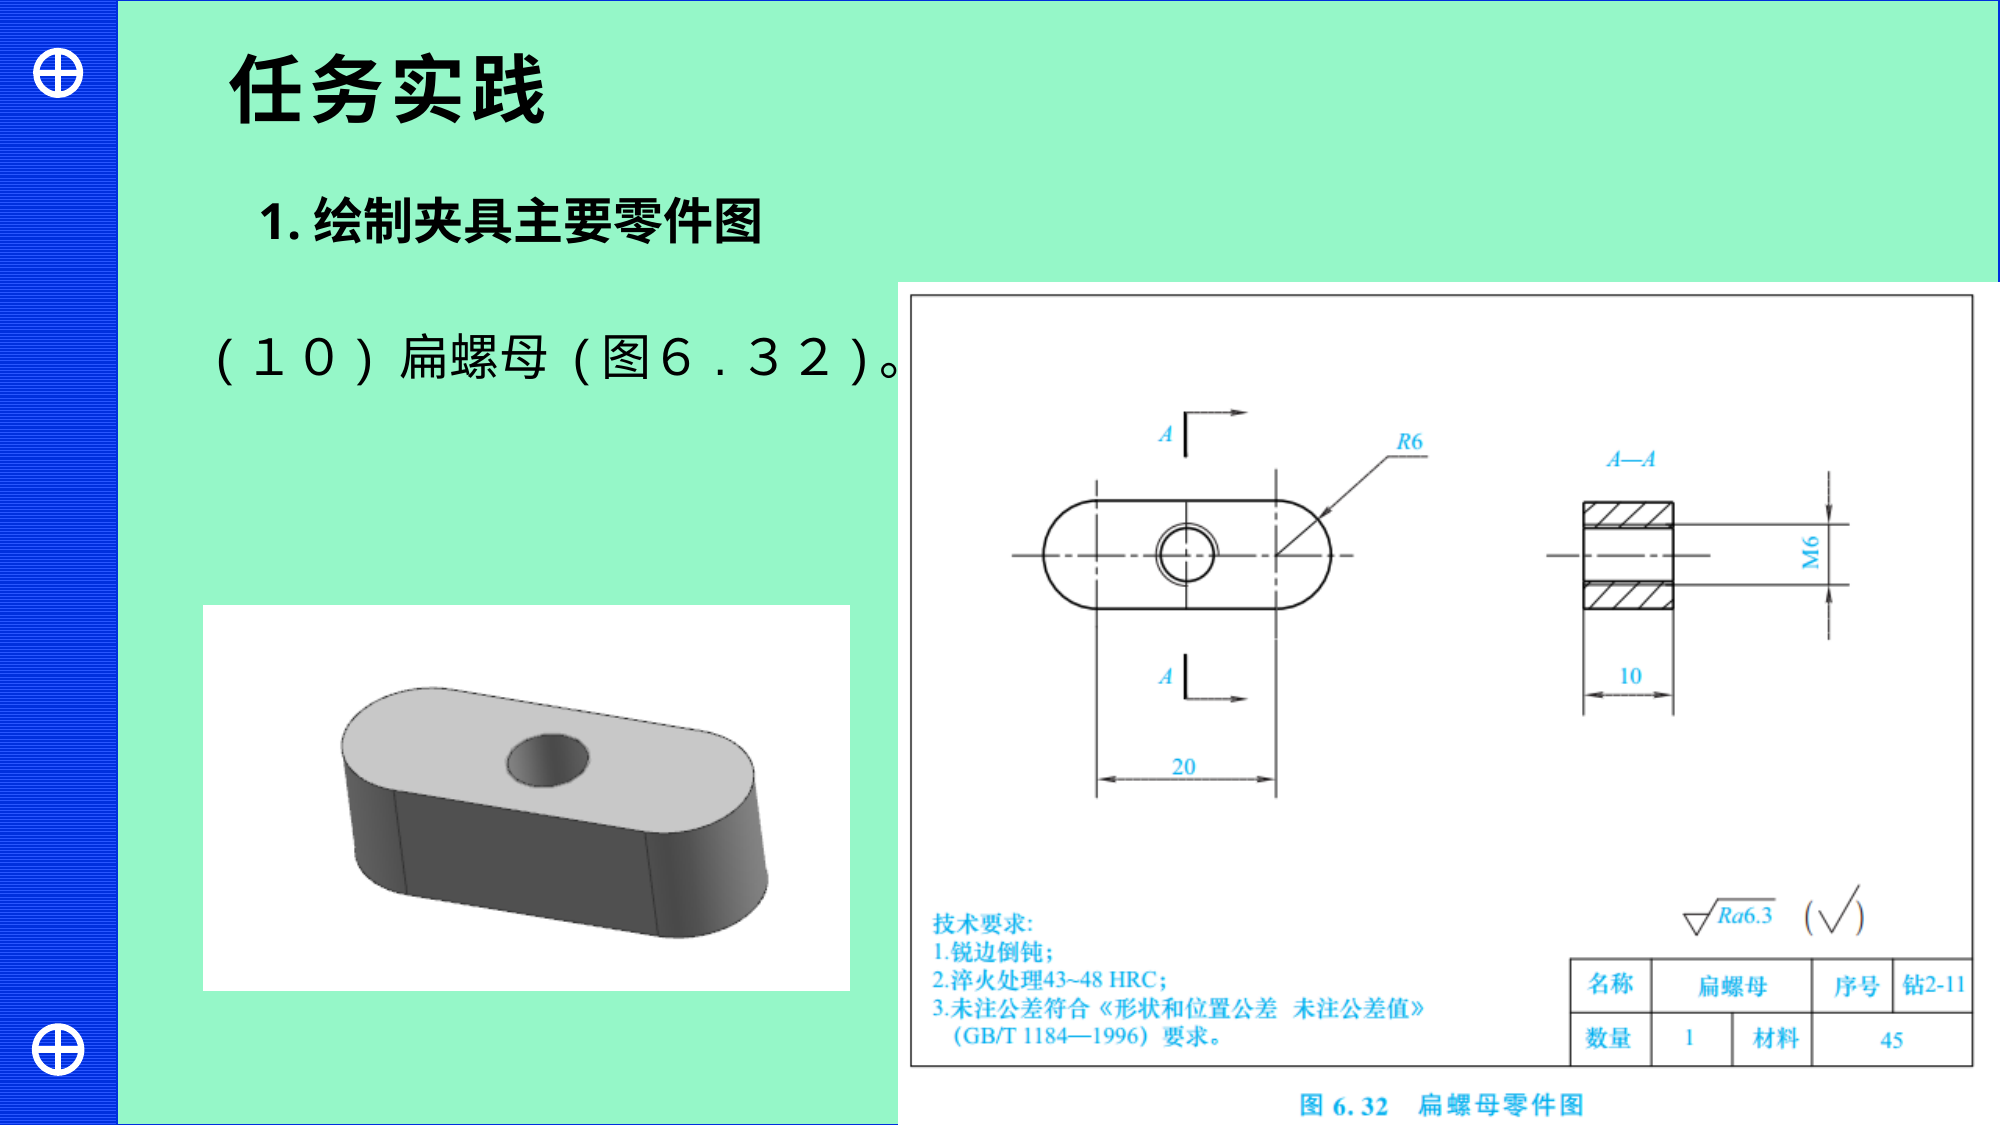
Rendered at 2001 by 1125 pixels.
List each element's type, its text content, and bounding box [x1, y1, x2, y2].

text_box (１０) 扁螺母 (图６.３２)。 [126, 287, 898, 428]
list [202, 605, 850, 991]
picture [898, 282, 2000, 1125]
text_box 1.绘制夹具主要零件图 [243, 182, 1244, 258]
text_box 任务实践 [126, 18, 1414, 140]
